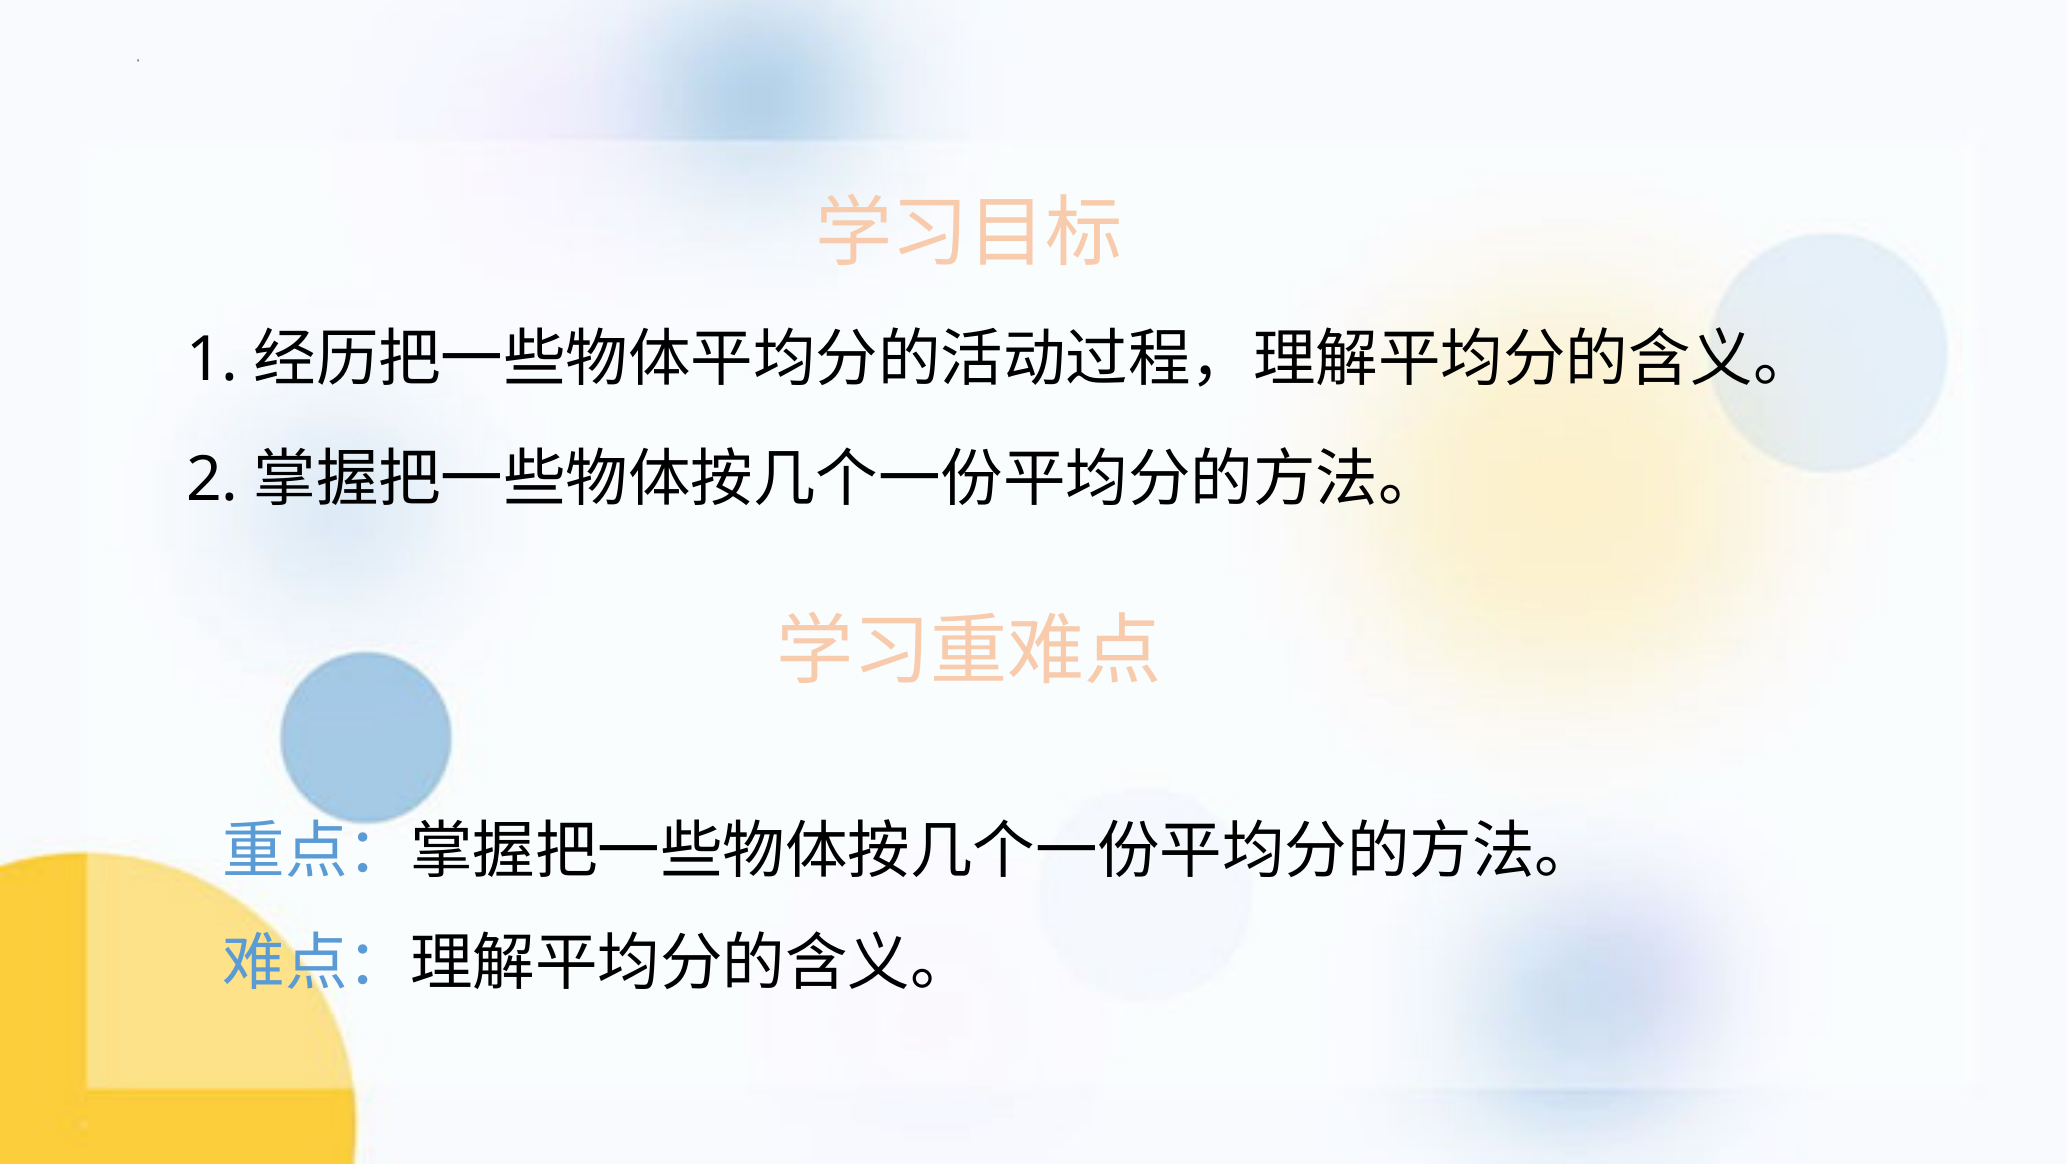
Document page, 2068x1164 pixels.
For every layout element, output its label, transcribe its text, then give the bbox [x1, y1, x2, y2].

text_box 1.经历把一些物体平均分的活动过程，理解平均分的含义。 2.掌握把一些物体按几个一份平均分的方法。 [170, 265, 1921, 521]
picture [0, 0, 2068, 1164]
text_box 学习重难点 [723, 592, 1215, 701]
text_box 重点：掌握把一些物体按几个一份平均分的方法。 难点：理解平均分的含义。 [207, 764, 1630, 1005]
text_box 学习目标 [723, 174, 1215, 265]
